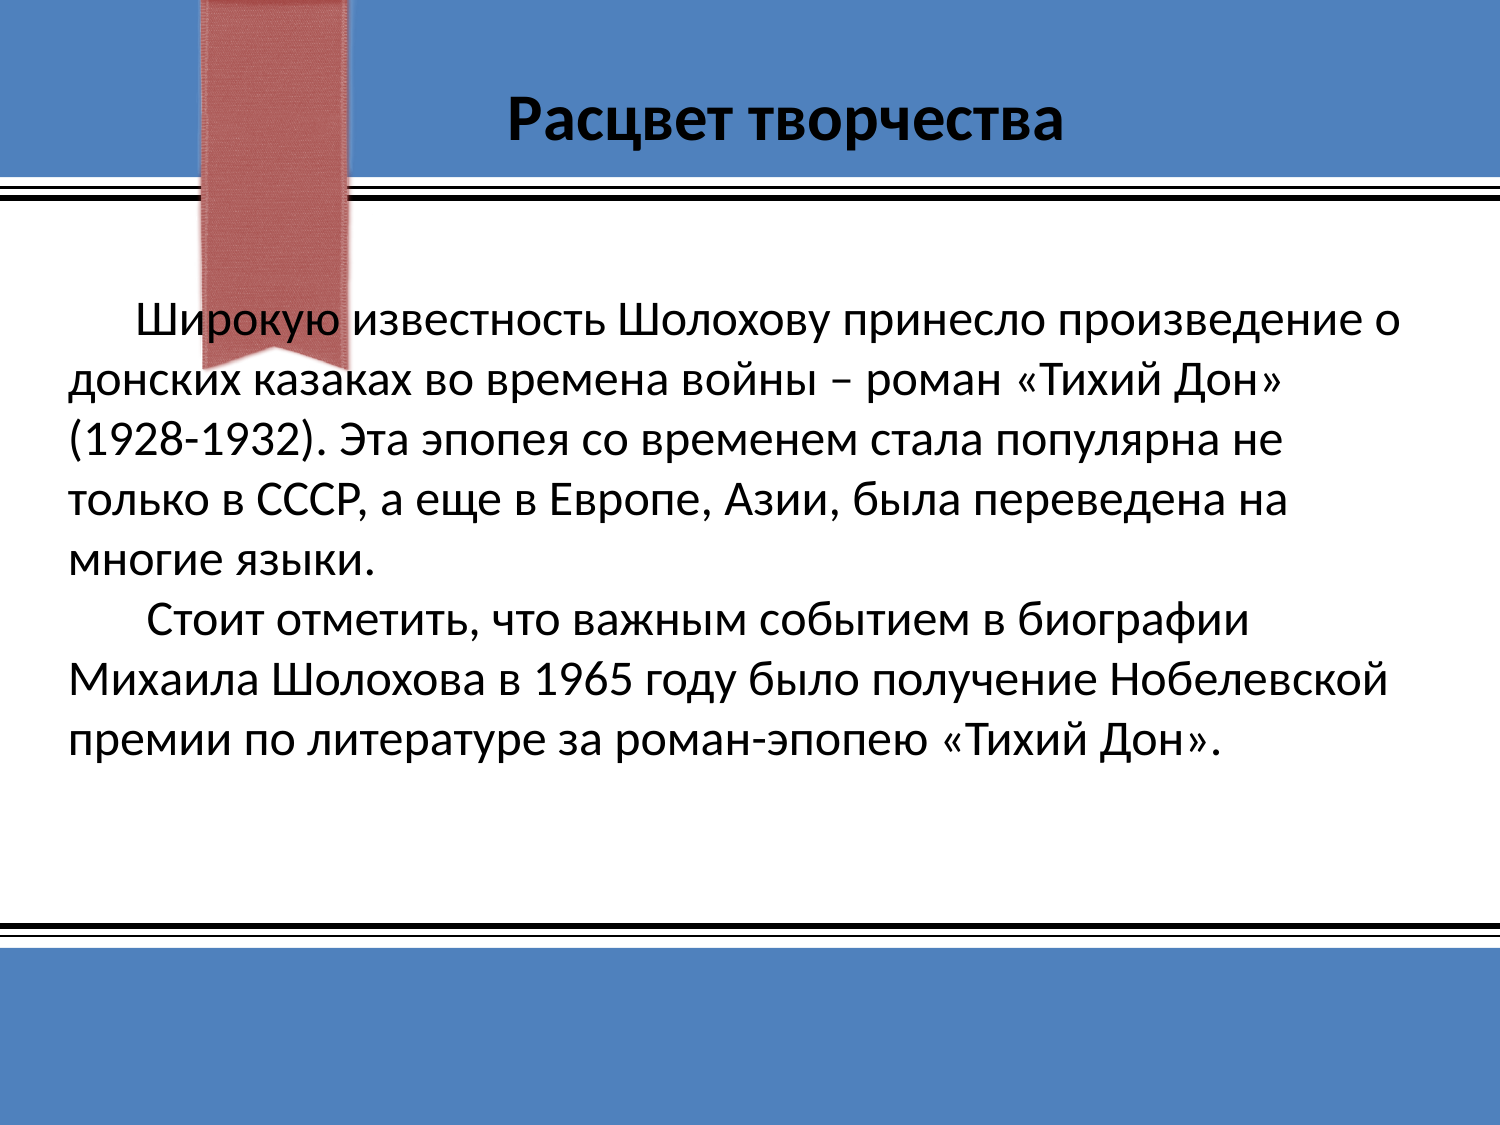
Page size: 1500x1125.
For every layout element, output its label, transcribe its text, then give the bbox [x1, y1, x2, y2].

text_box Расцвет творчества [492, 66, 1081, 161]
text_box Широкую известность Шолохову принесло произведение о донских казаках во времена войны – роман «Тихий Дон» (1928-1932). Эта эпопея со временем стала популярна не только в СССР, а еще в Европе, Азии, была переведена на многие языки. Стоит отметить, что важным событием в биографии Михаила Шолохова в 1965 году было получение Нобелевской премии по литературе за роман-эпопею «Тихий Дон». [53, 278, 1424, 863]
